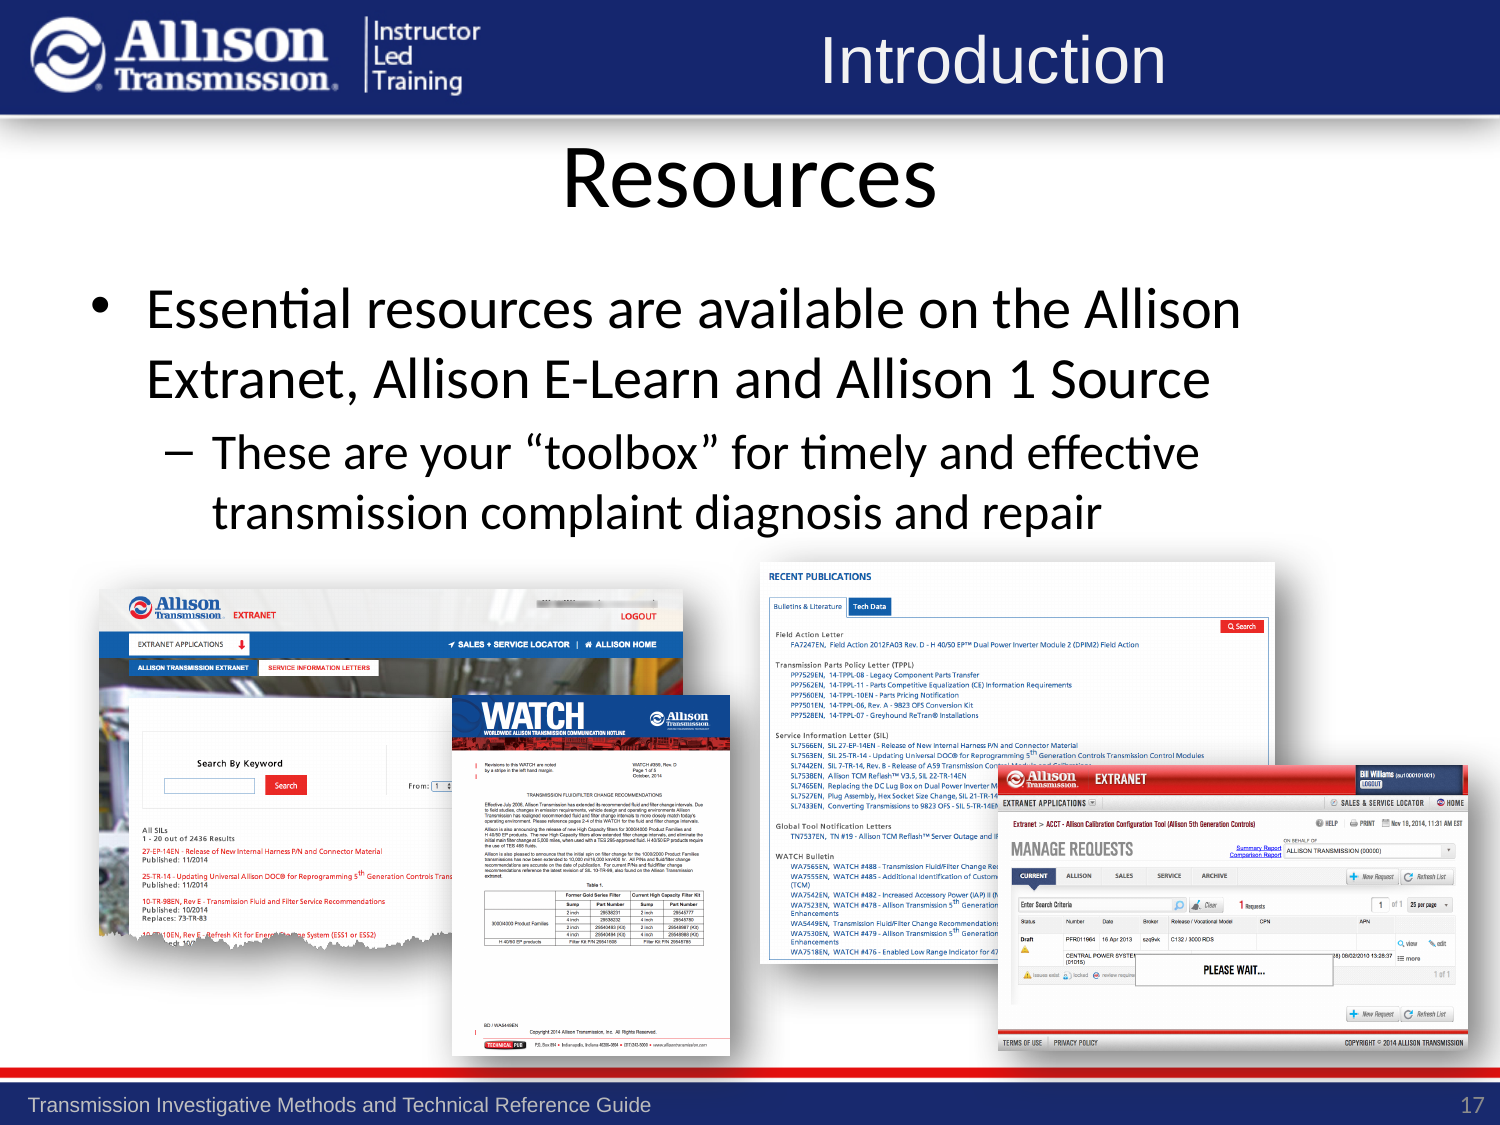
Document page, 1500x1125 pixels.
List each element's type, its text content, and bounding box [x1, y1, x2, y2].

picture [0, 0, 1500, 1125]
slide_number 17 [1149, 1074, 1500, 1125]
title Resources [75, 76, 1425, 262]
text_box Essential resources are available on the Allison Extranet, Allison E-Learn and Allison 1 Source These are your “toolbox” for timely and effective transmission complaint diagnosis and repair [75, 262, 1468, 590]
